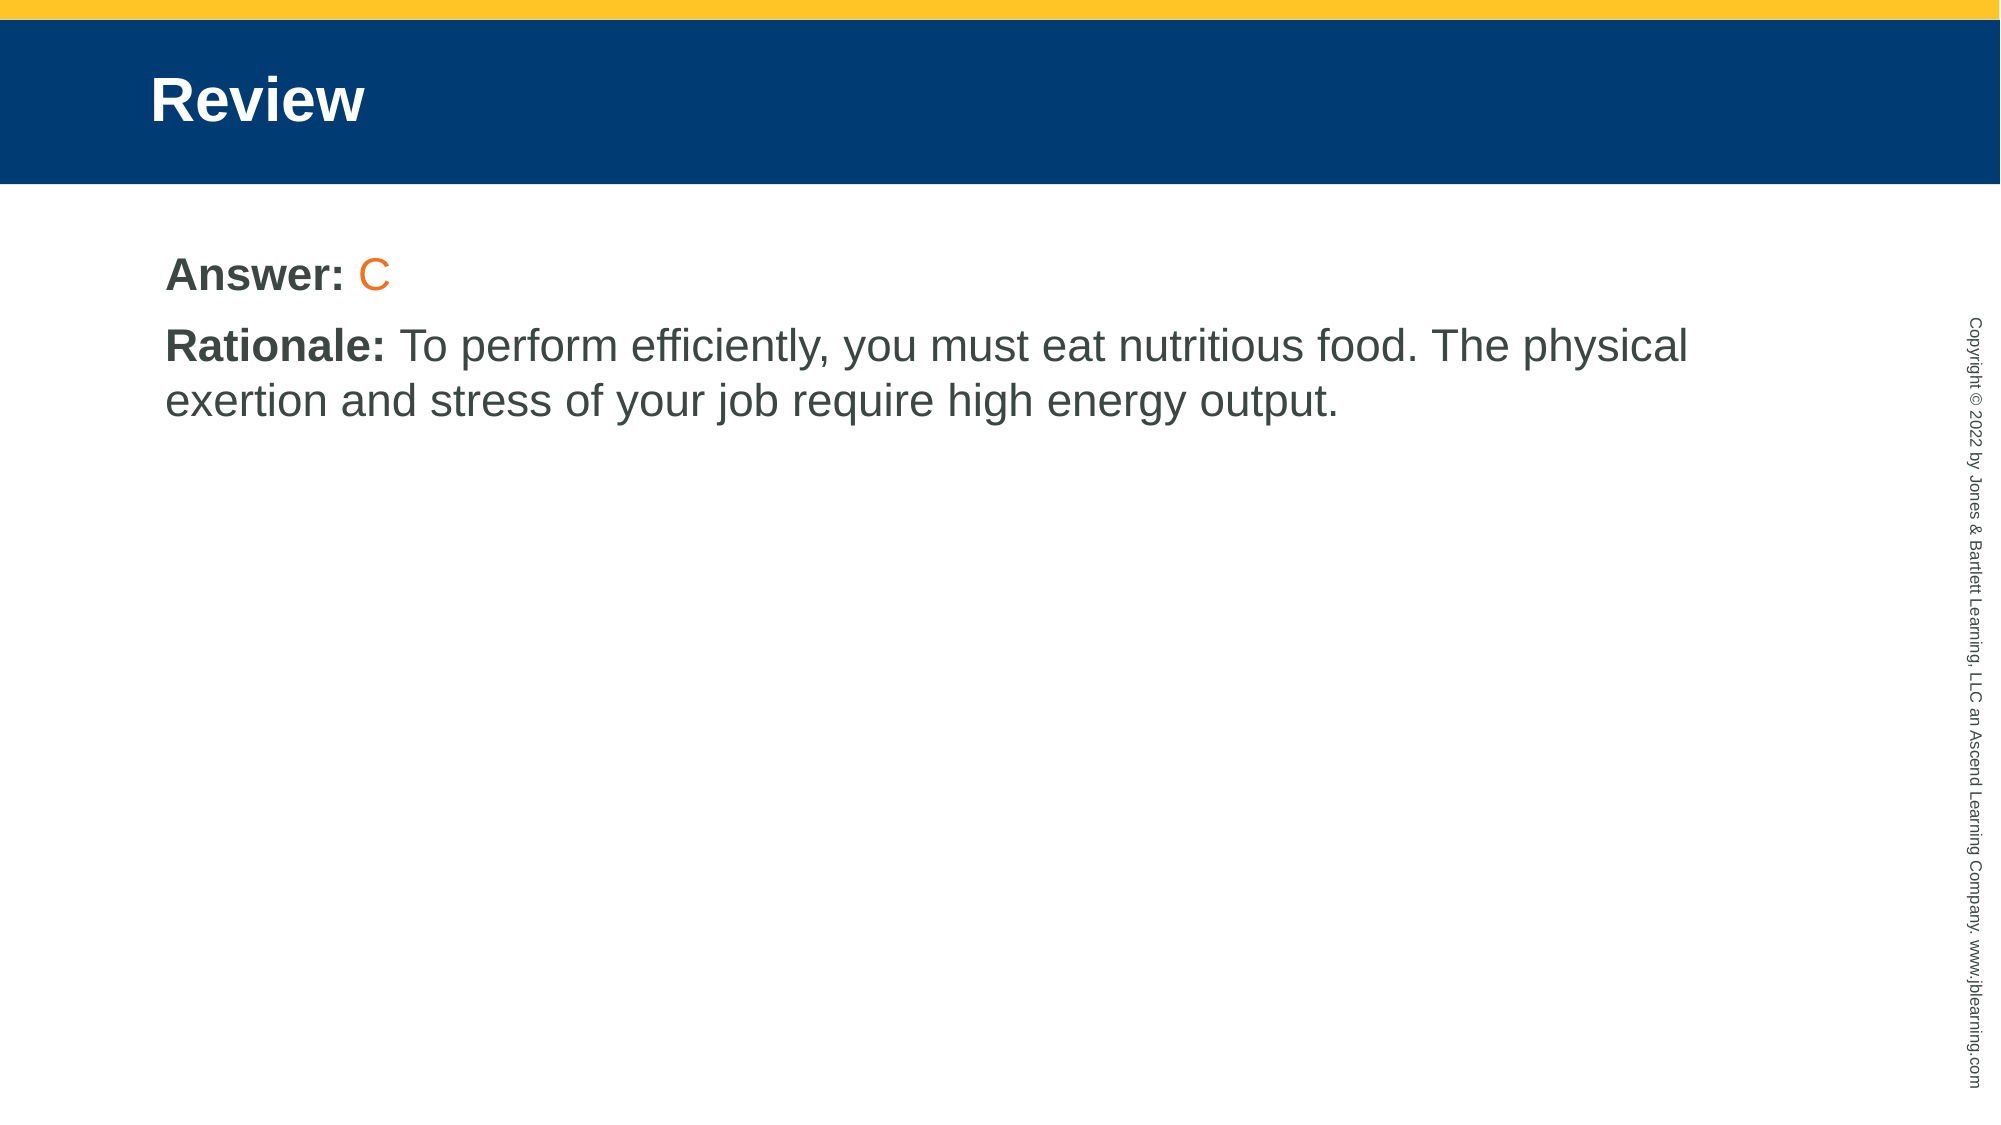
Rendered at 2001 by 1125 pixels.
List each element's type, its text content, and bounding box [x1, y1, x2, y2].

list Answer: C Rationale: To perform efficiently, you must eat nutritious food. The physical exertion and stress of your job require high energy output. [150, 237, 1850, 1025]
title Review [0, 19, 2000, 185]
